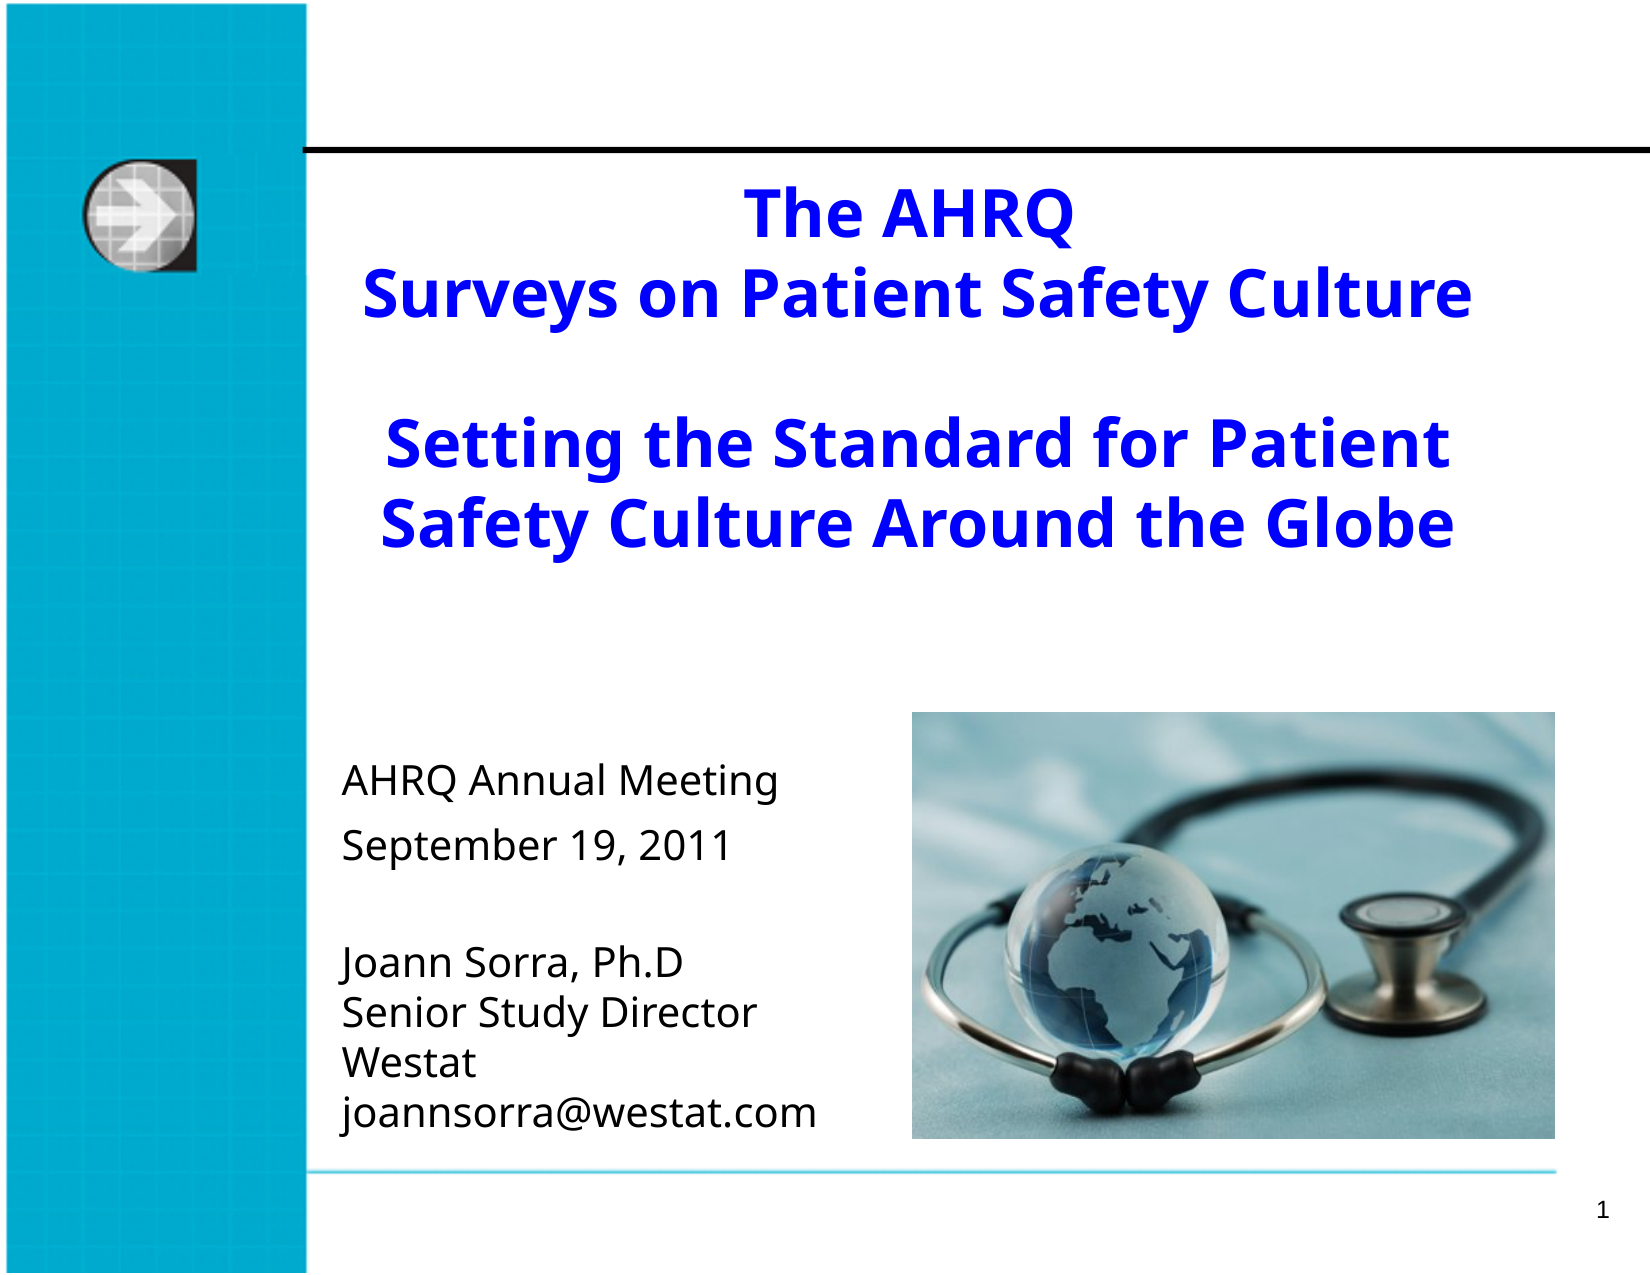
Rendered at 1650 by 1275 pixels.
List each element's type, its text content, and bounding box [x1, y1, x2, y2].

picture [0, 2, 1623, 1273]
slide_number 1 [1537, 1186, 1626, 1275]
list The AHRQ Surveys on Patient Safety Culture Setting the Standard for Patient Safety Culture Around the Globe AHRQ Annual Meeting September 19, 2011 Joann Sorra, Ph.D Senior Study Director Westat joannsorra@westat.com [324, 87, 1513, 1176]
